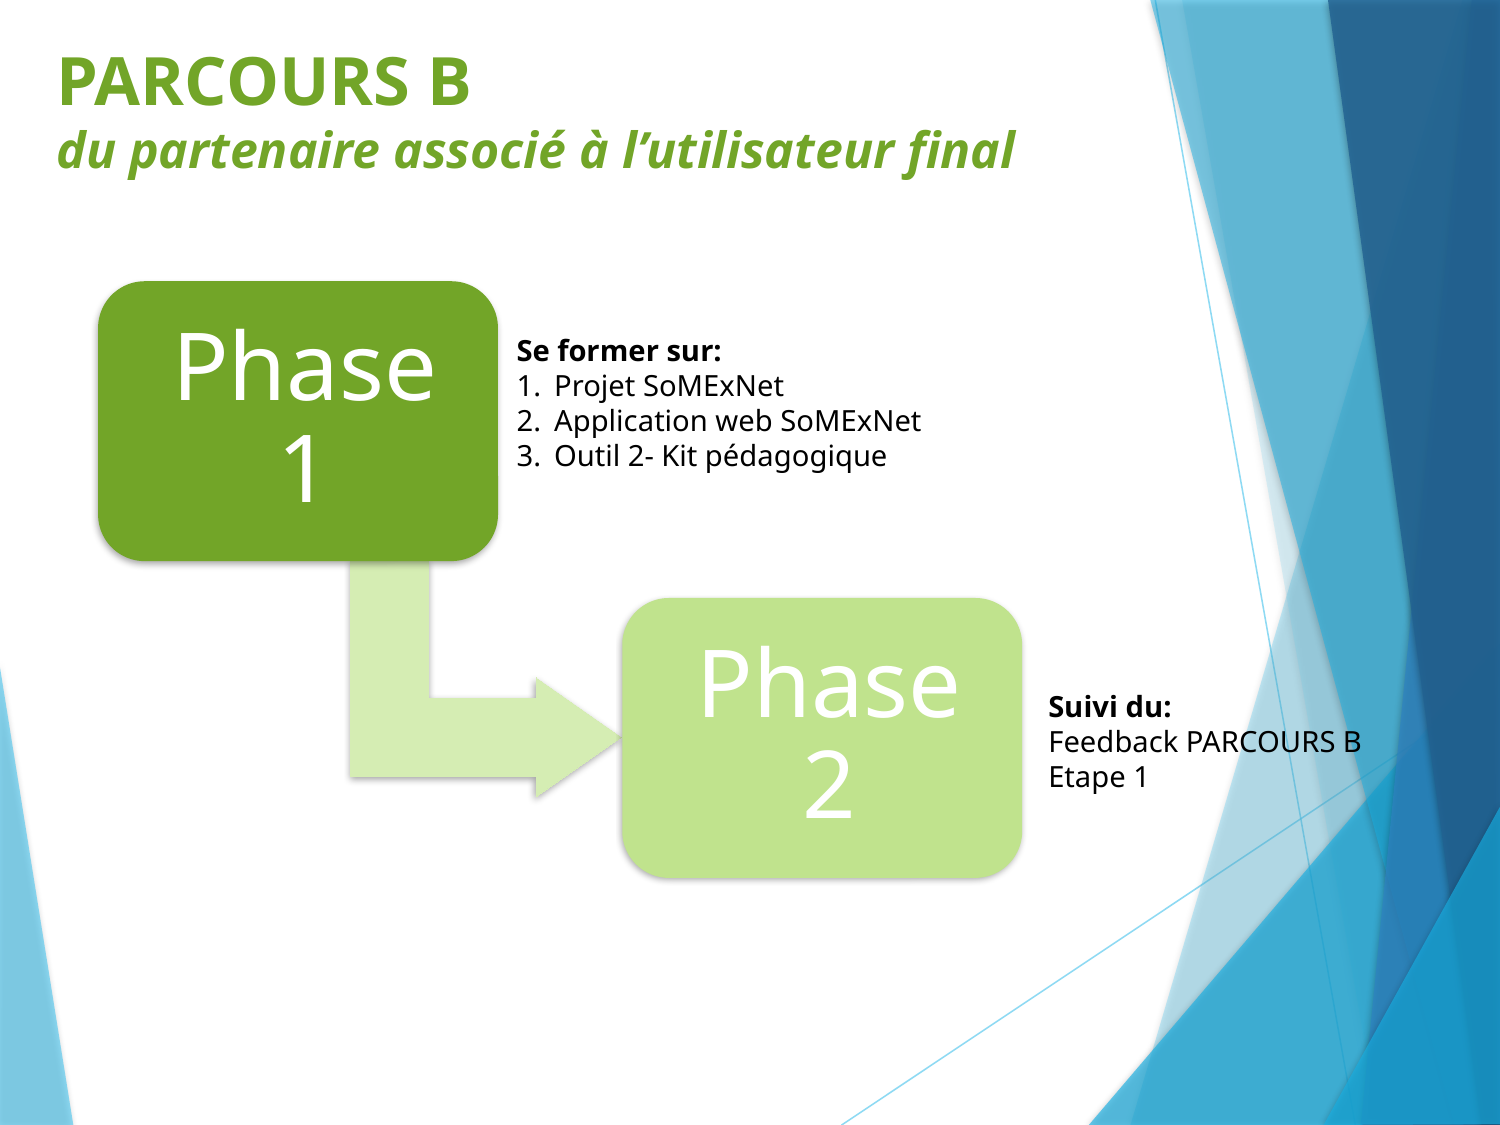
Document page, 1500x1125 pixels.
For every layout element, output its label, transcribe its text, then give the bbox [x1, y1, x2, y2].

title PARCOURS B du partenaire associé à l’utilisateur final [41, 30, 1415, 203]
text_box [53, 278, 1448, 879]
